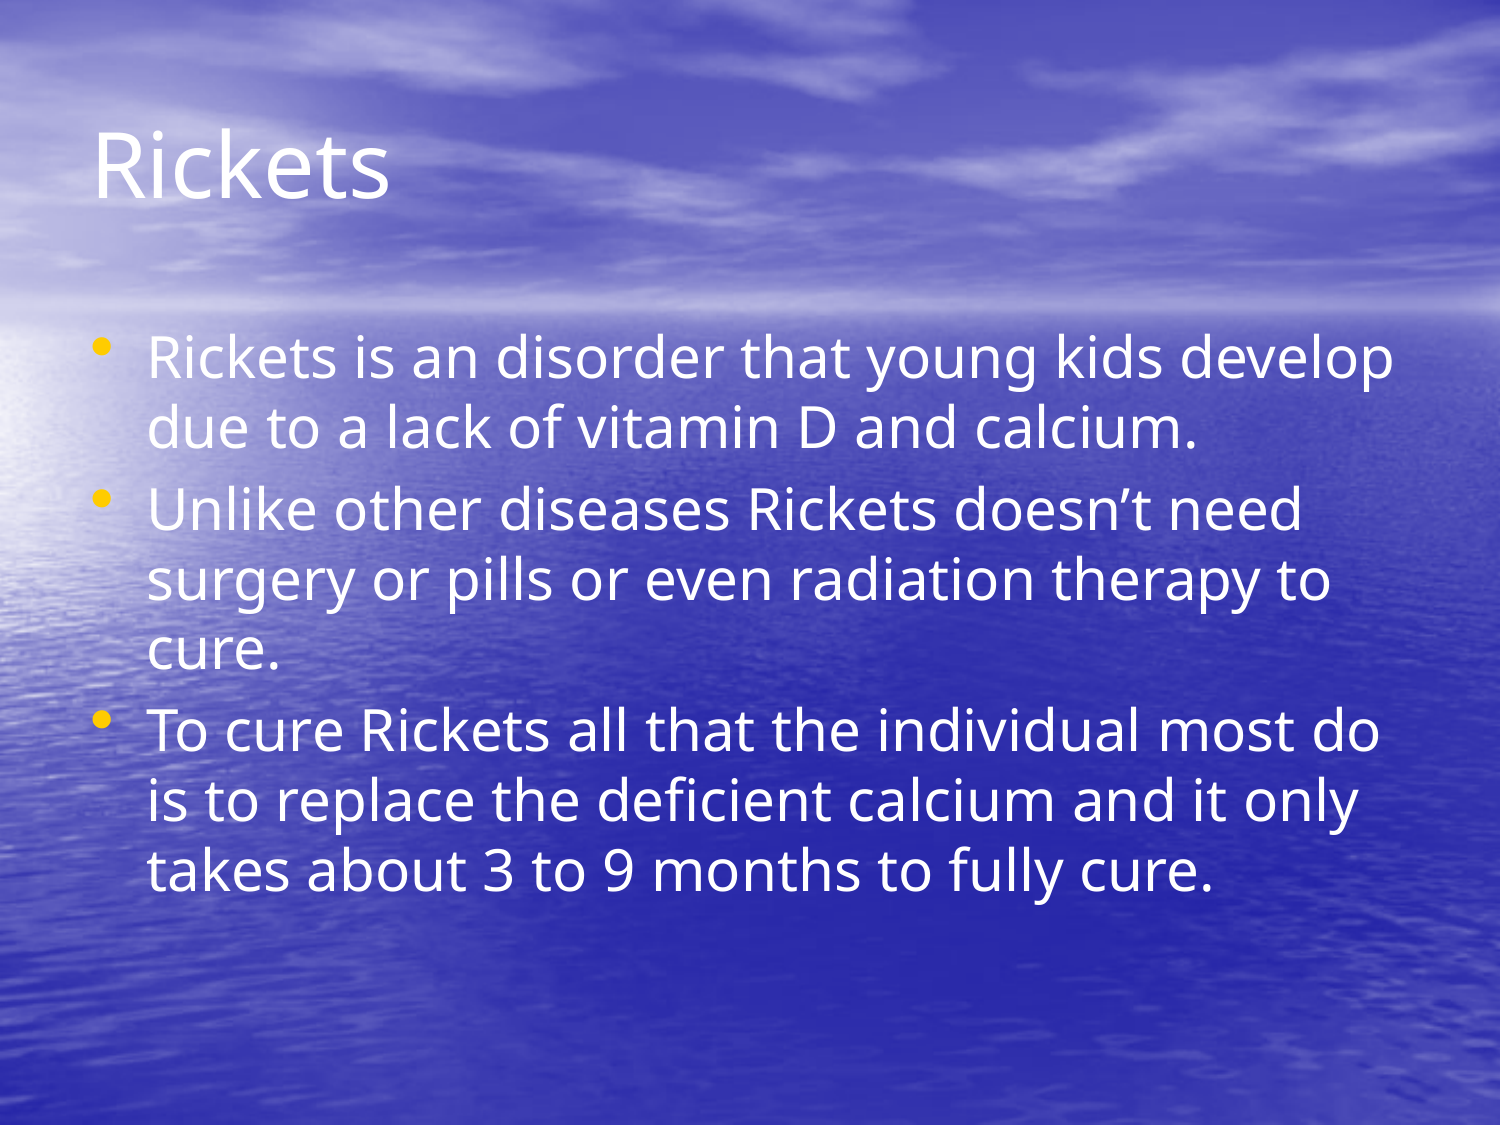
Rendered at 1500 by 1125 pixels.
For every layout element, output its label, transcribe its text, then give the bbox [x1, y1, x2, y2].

list Rickets is an disorder that young kids develop due to a lack of vitamin D and calcium. Unlike other diseases Rickets doesn’t need surgery or pills or even radiation therapy to cure. To cure Rickets all that the individual most do is to replace the deficient calcium and it only takes about 3 to 9 months to fully cure. [74, 312, 1426, 988]
title Rickets [74, 47, 1426, 276]
